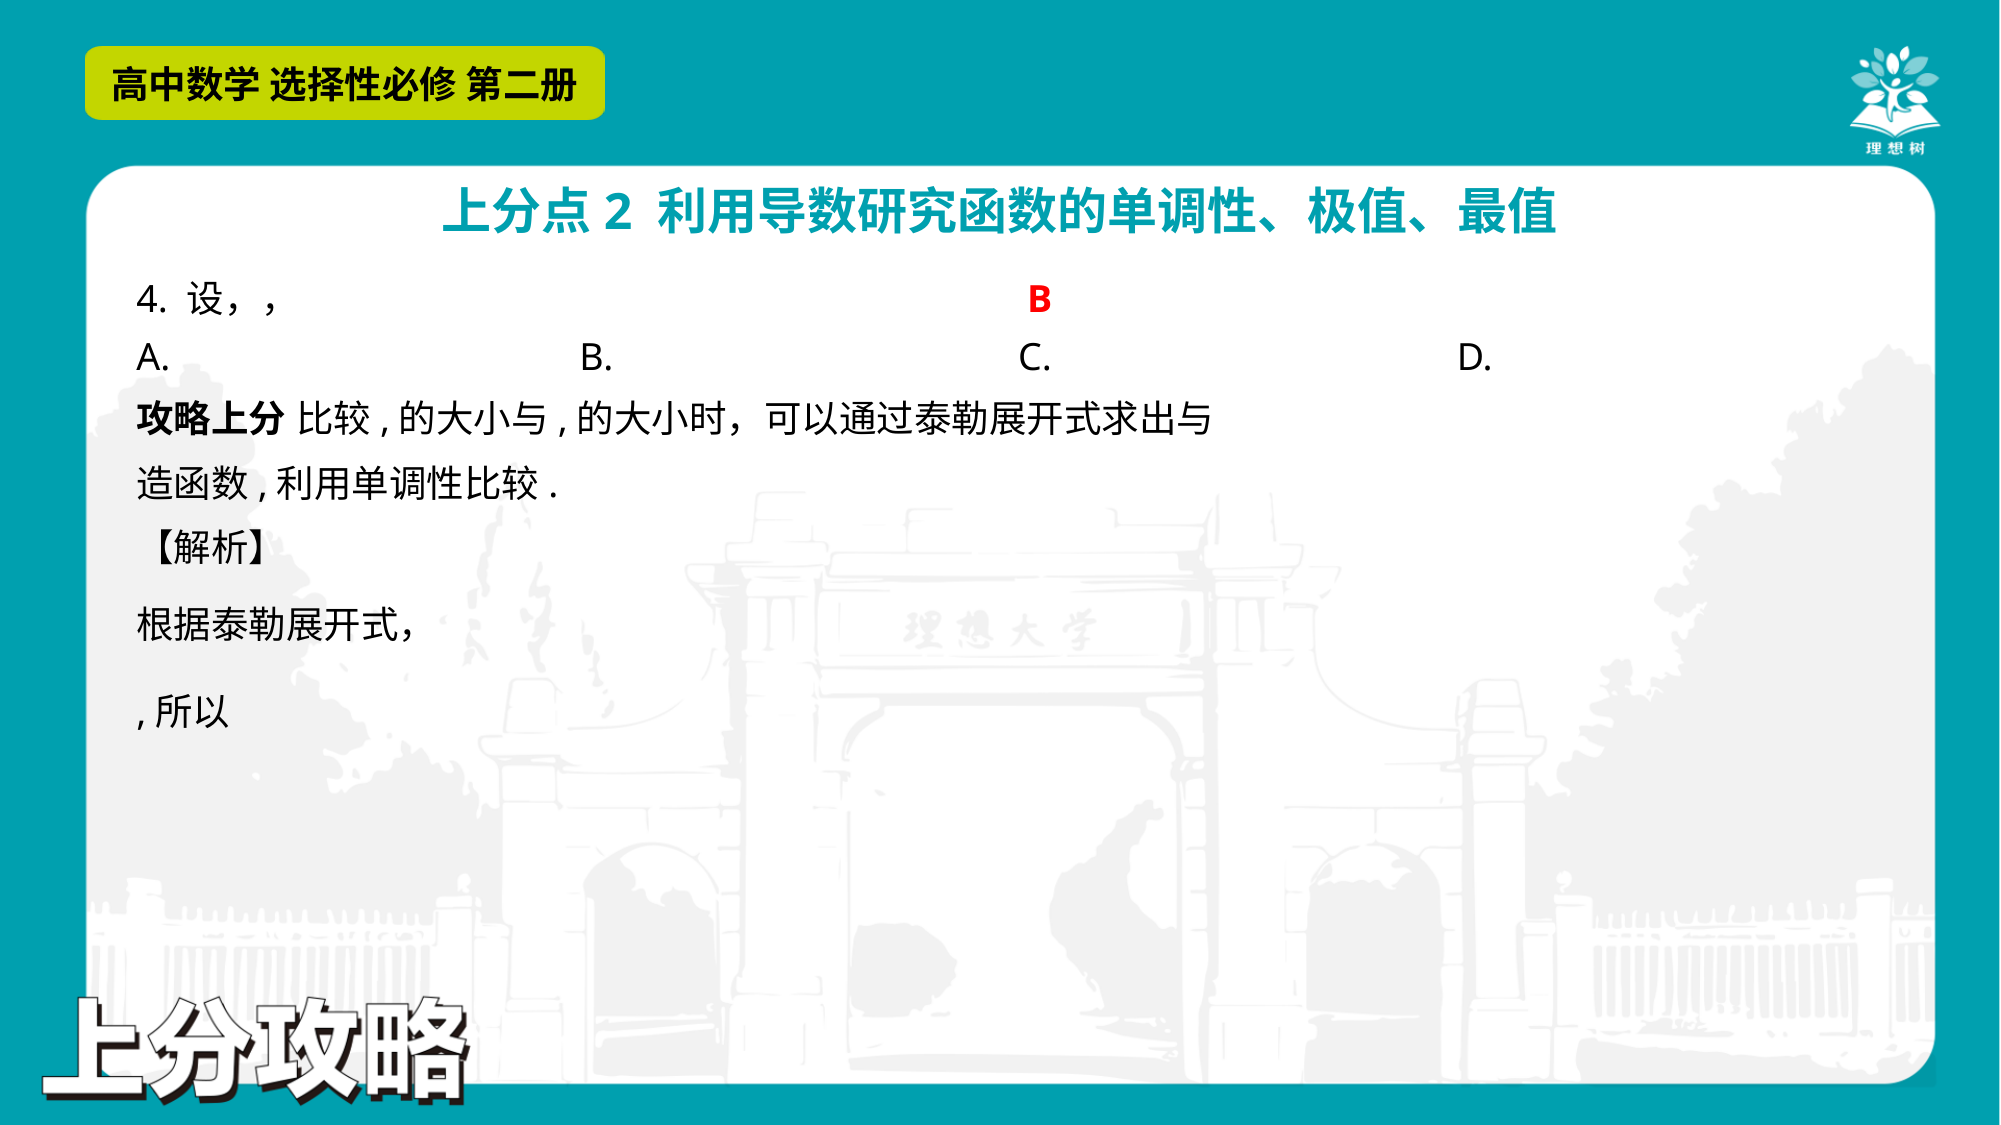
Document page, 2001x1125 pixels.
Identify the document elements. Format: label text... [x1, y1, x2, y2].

text_box B [1012, 246, 1067, 312]
picture [0, 0, 2000, 1125]
